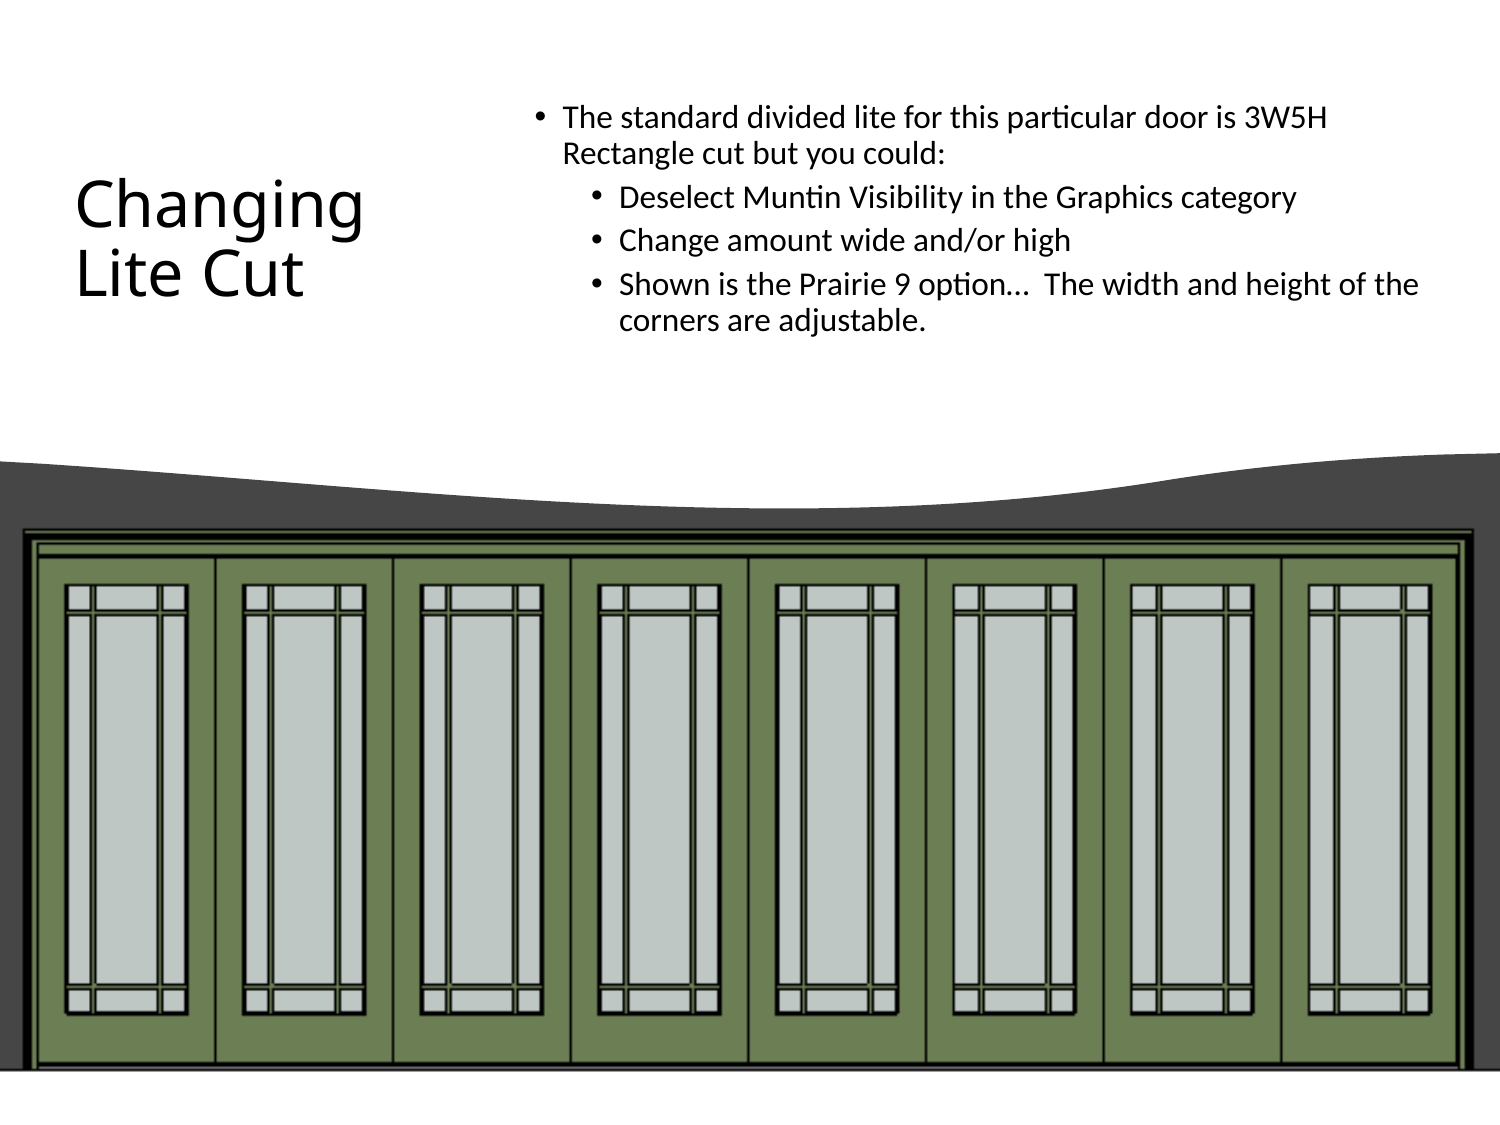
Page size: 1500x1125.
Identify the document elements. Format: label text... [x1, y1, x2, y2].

picture [0, 453, 1500, 1125]
title Changing Lite Cut [59, 53, 464, 429]
list The standard divided lite for this particular door is 3W5H Rectangle cut but you could: Deselect Muntin Visibility in the Graphics category Change amount wide and/or high Shown is the Prairie 9 option… The width and height of the corners are adjustable. [519, 53, 1441, 429]
